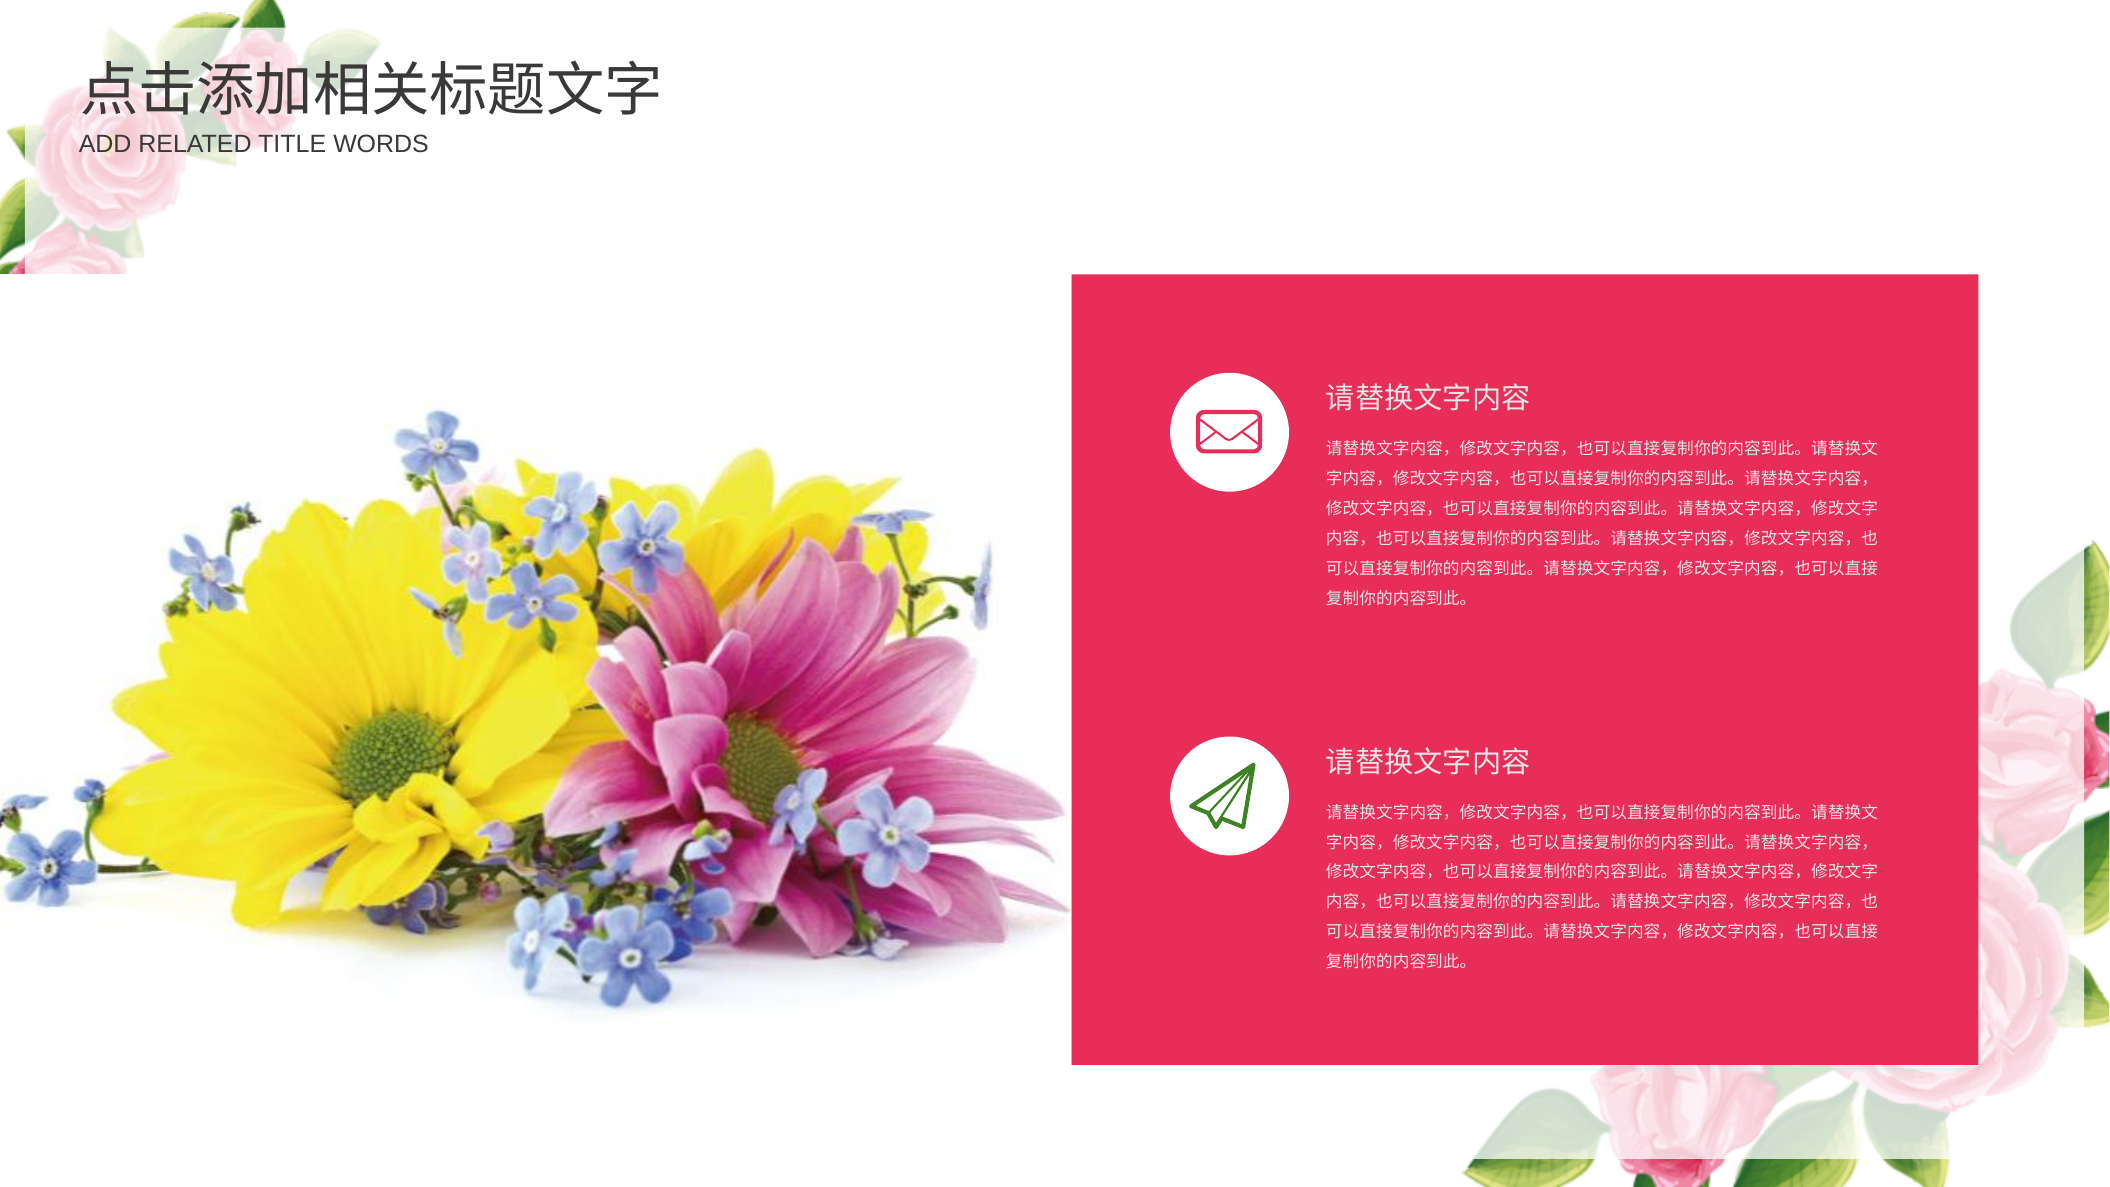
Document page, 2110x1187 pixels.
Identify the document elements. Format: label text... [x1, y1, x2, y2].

text_box [1072, 273, 1979, 1066]
text_box [0, 273, 1072, 1066]
text_box ADD RELATED TITLE WORDS [62, 119, 446, 166]
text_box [1170, 372, 1289, 492]
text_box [1170, 736, 1289, 856]
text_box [1325, 743, 1882, 974]
text_box 点击添加相关标题文字 [64, 43, 679, 130]
picture [0, 0, 2110, 1187]
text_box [1325, 379, 1882, 610]
